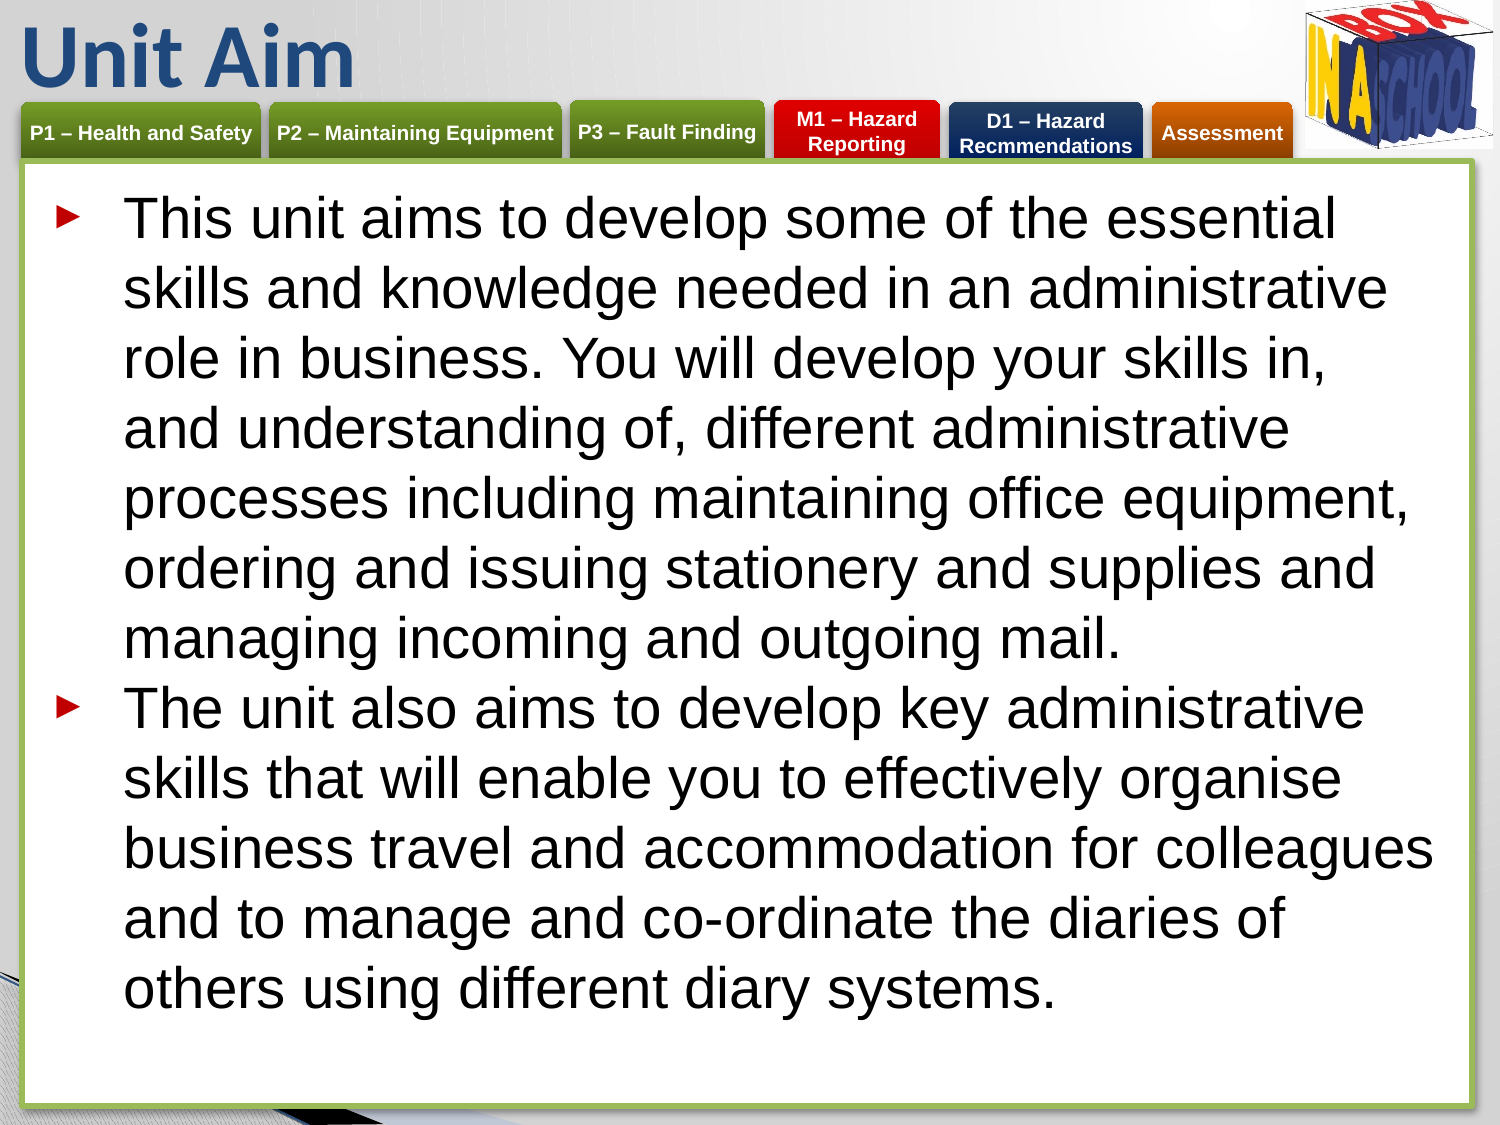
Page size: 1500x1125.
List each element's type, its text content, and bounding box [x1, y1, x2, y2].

picture [281, 1114, 303, 1125]
picture [1305, 0, 1494, 149]
text_box This unit aims to develop some of the essential skills and knowledge needed in an administrative role in business. You will develop your skills in, and understanding of, different administrative processes including maintaining office equipment, ordering and issuing stationery and supplies and managing incoming and outgoing mail. The unit also aims to develop key administrative skills that will enable you to effectively organise business travel and accommodation for colleagues and to manage and co-ordinate the diaries of others using different diary systems. [34, 172, 1454, 1028]
title Unit Aim [5, 0, 1270, 102]
